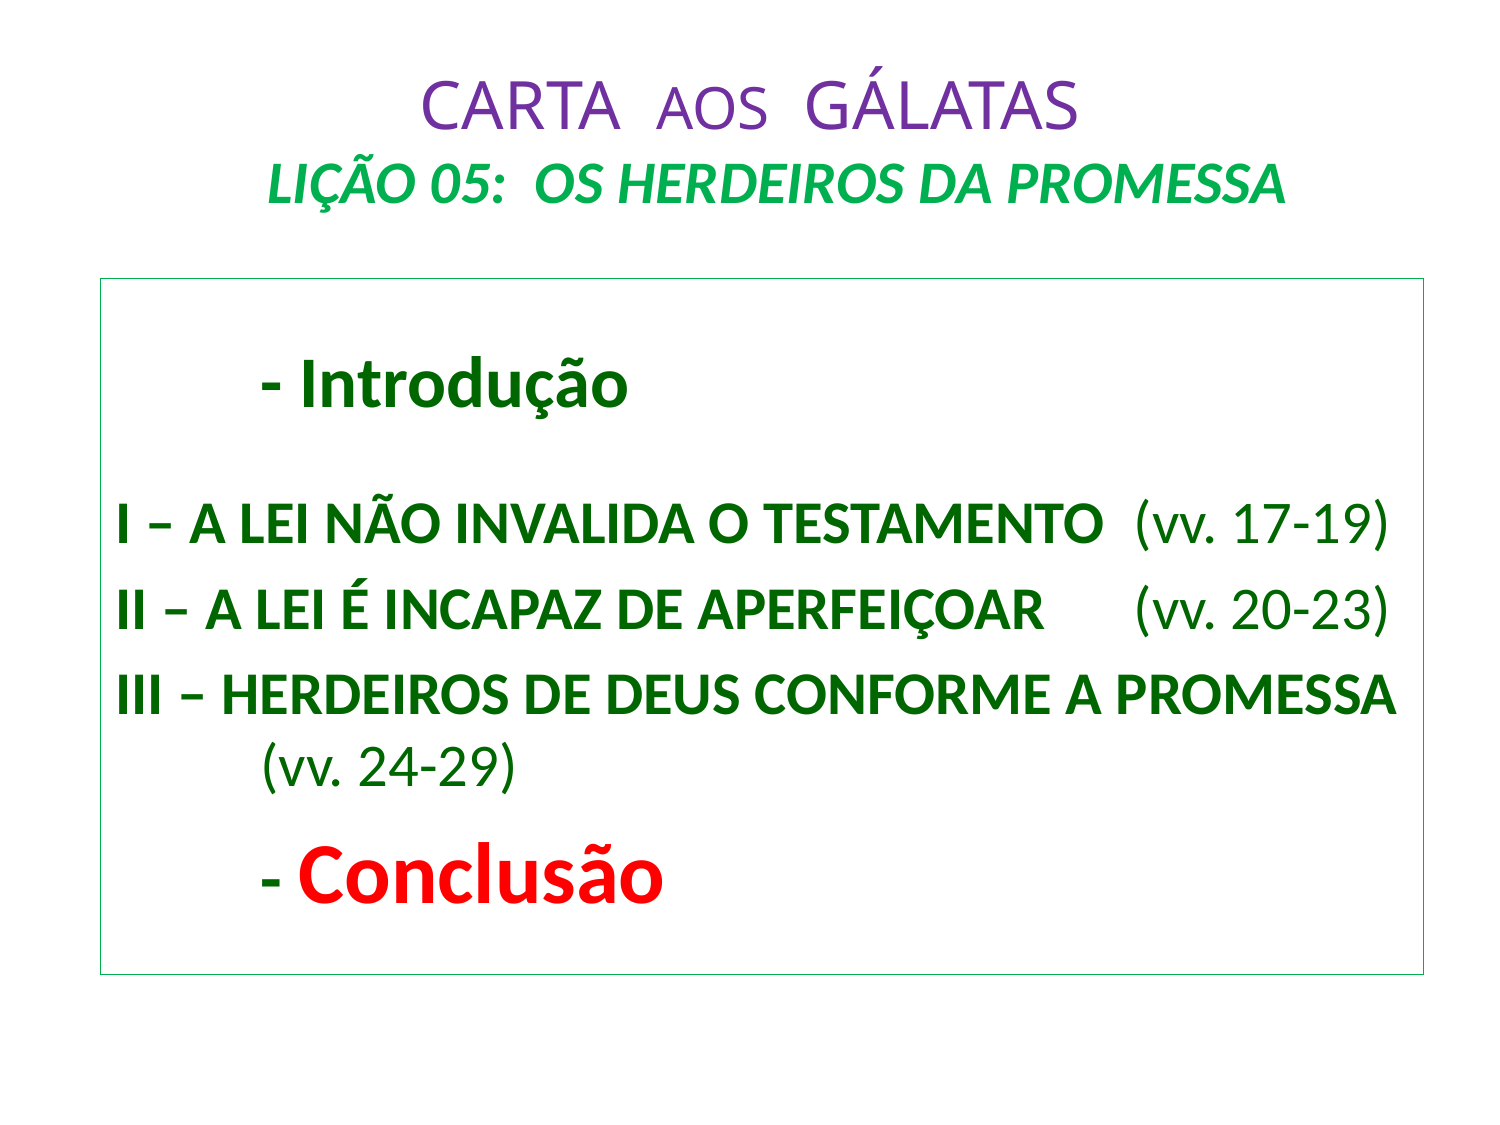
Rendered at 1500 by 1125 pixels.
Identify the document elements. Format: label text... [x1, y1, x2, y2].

list - Introdução I – A LEI NÃO INVALIDA O TESTAMENTO (vv. 17-19) II – A LEI É INCAPAZ DE APERFEIÇOAR (vv. 20-23) III – HERDEIROS DE DEUS CONFORME A PROMESSA (vv. 24-29) - Conclusão [100, 278, 1424, 975]
title CARTA AOS GÁLATAS LIÇÃO 05: OS HERDEIROS DA PROMESSA [75, 45, 1425, 233]
